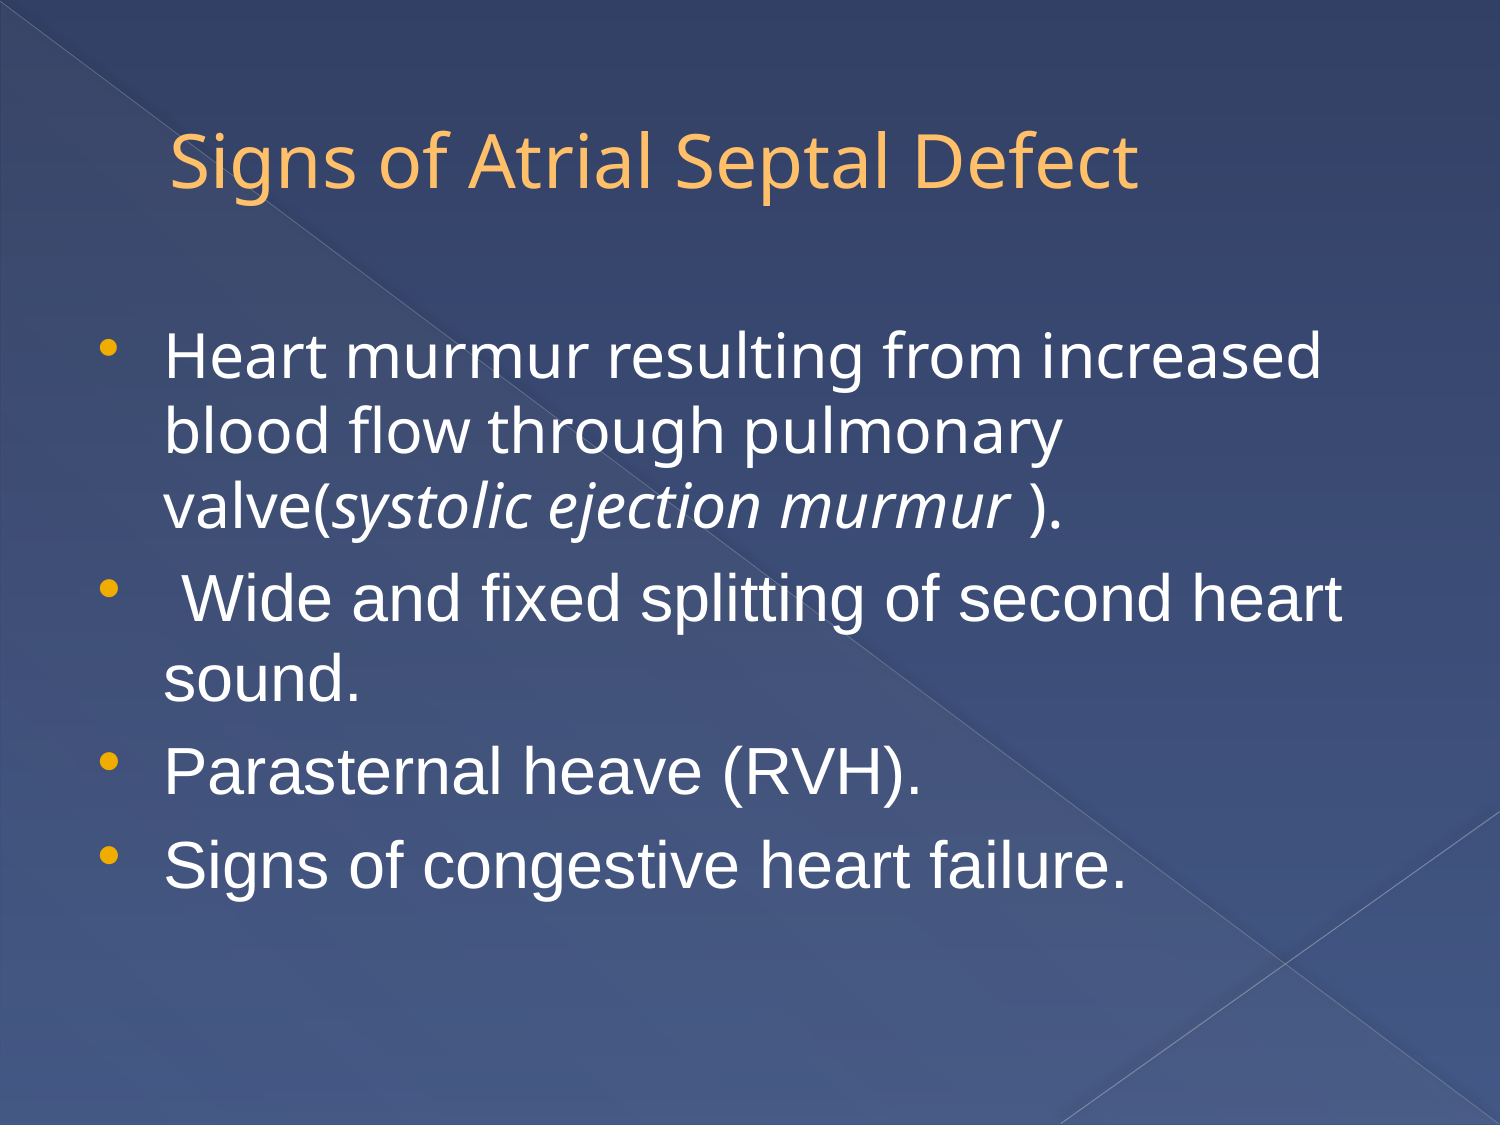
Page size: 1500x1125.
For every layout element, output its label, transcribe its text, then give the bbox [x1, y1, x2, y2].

title Signs of Atrial Septal Defect [75, 43, 1425, 274]
list Heart murmur resulting from increased blood flow through pulmonary valve(systolic ejection murmur ). Wide and fixed splitting of second heart sound. Parasternal heave (RVH). Signs of congestive heart failure. [75, 308, 1425, 1059]
